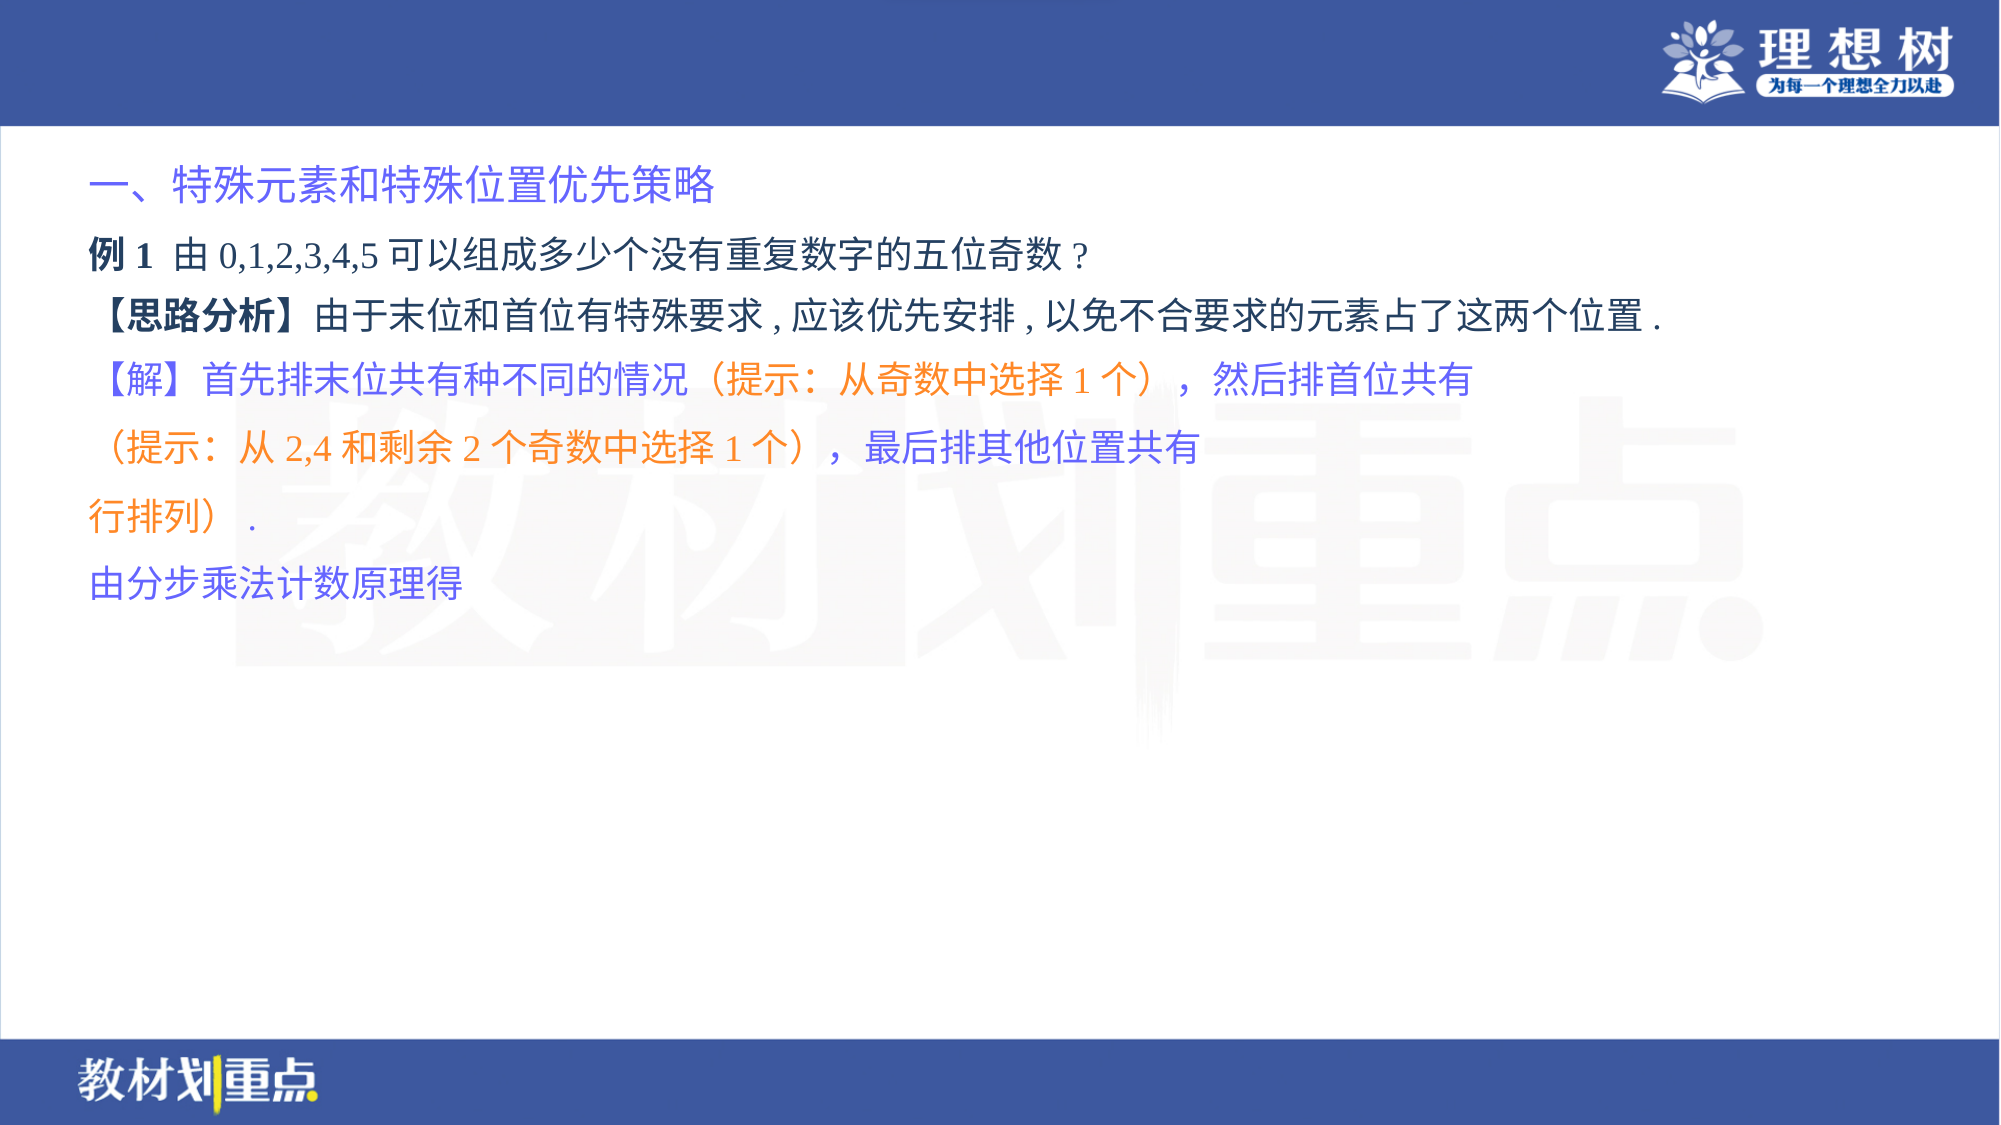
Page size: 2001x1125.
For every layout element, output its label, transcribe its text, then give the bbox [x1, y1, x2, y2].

picture [0, 0, 2000, 1125]
text_box 一、特殊元素和特殊位置优先策略 [88, 135, 1911, 209]
text_box 例1 由0,1,2,3,4,5可以组成多少个没有重复数字的五位奇数? [88, 209, 1911, 269]
text_box 【思路分析】由于末位和首位有特殊要求,应该优先安排,以免不合要求的元素占了这两个位置. [88, 270, 1911, 331]
